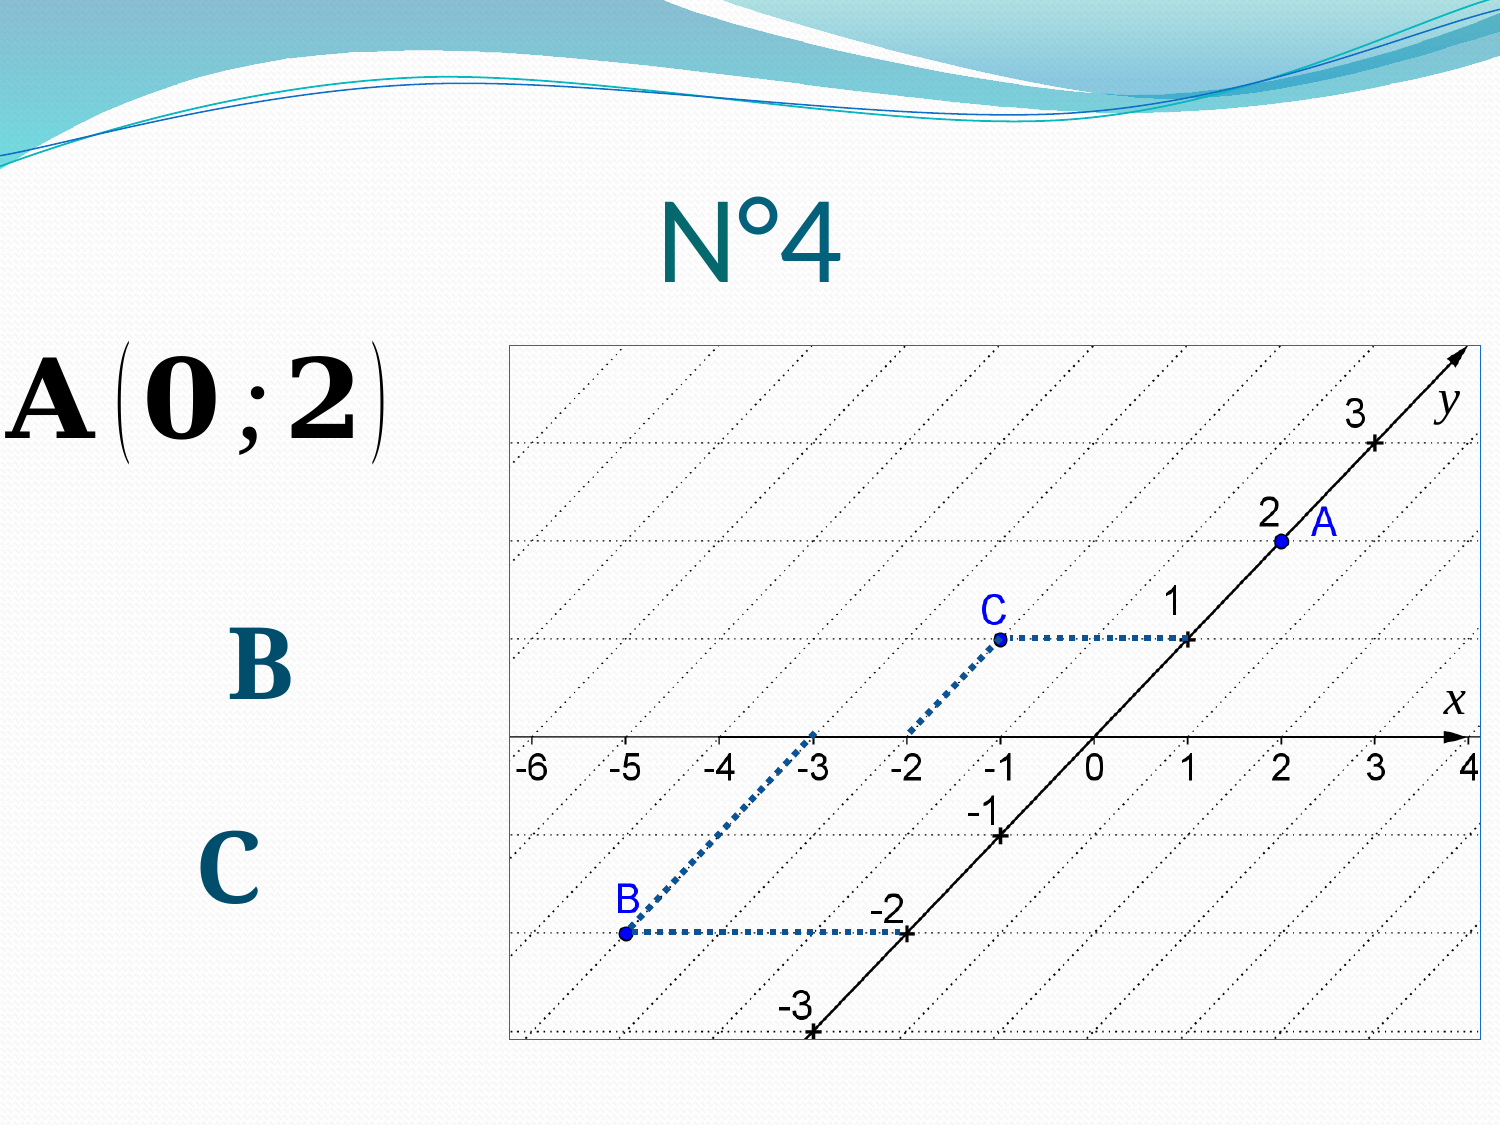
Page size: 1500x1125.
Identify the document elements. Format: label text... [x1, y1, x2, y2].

picture [509, 345, 1482, 1040]
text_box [909, 633, 1006, 733]
text_box N°4 [0, 66, 1500, 308]
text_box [625, 732, 816, 933]
